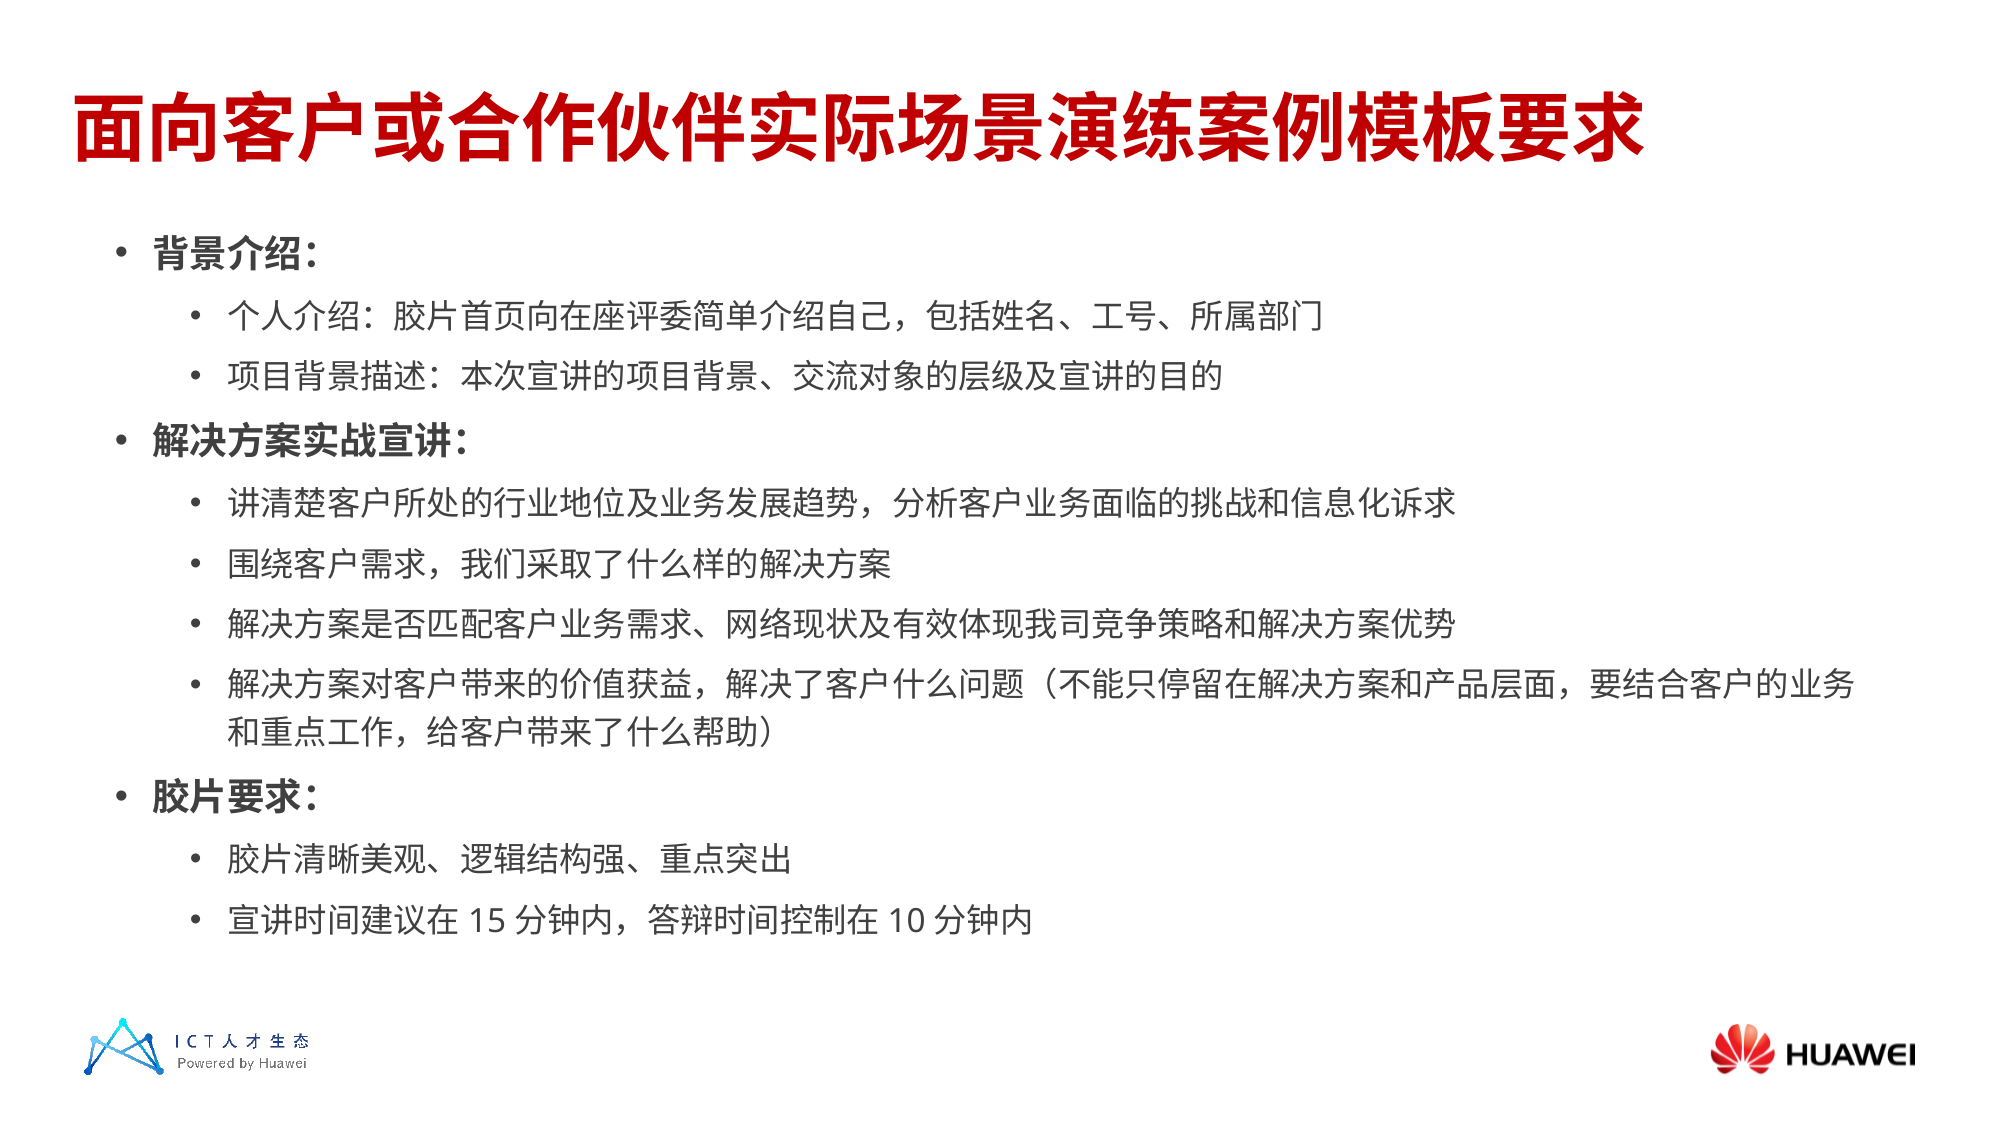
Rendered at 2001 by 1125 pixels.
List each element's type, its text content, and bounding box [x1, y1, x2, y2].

title 面向客户或合作伙伴实际场景演练案例模板要求 [57, 66, 1944, 183]
text_box 背景介绍： 个人介绍：胶片首页向在座评委简单介绍自己，包括姓名、工号、所属部门 项目背景描述：本次宣讲的项目背景、交流对象的层级及宣讲的目的 解决方案实战宣讲： 讲清楚客户所处的行业地位及业务发展趋势，分析客户业务面临的挑战和信息化诉求 围绕客户需求，我们采取了什么样的解决方案 解决方案是否匹配客户业务需求、网络现状及有效体现我司竞争策略和解决方案优势 解决方案对客户带来的价值获益，解决了客户什么问题（不能只停留在解决方案和产品层面，要结合客户的业务和重点工作，给客户带来了什么帮助） 胶片要求： 胶片清晰美观、逻辑结构强、重点突出 宣讲时间建议在15分钟内，答辩时间控制在10分钟内 [100, 213, 1889, 956]
picture [1710, 1024, 1915, 1075]
picture [84, 1018, 308, 1075]
